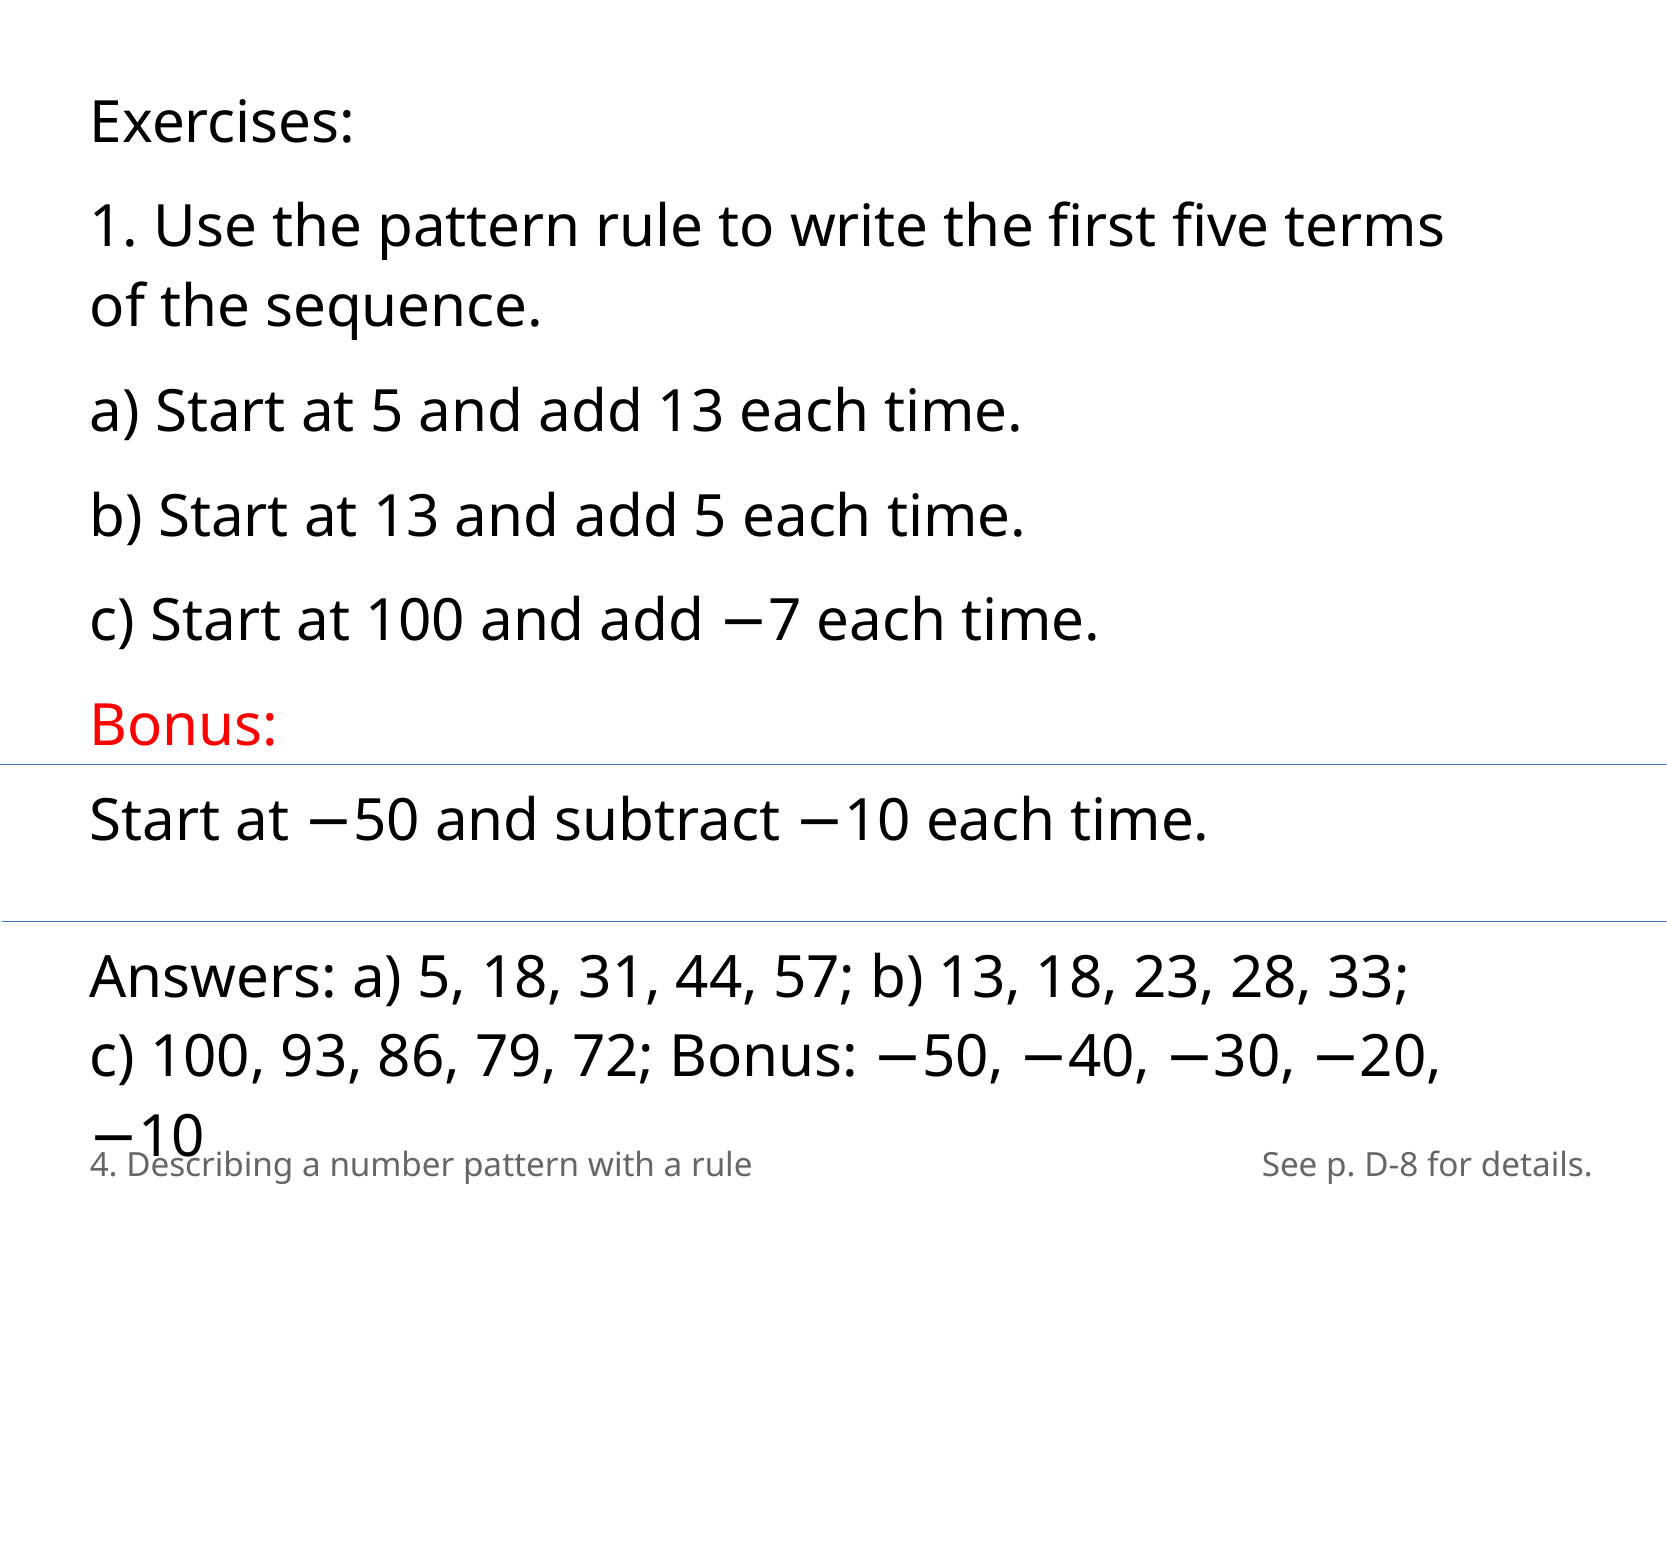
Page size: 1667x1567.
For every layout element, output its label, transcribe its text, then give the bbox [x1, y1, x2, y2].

text_box See p. D-8 for details. [1051, 1135, 1608, 1190]
text_box Exercises: 1. Use the pattern rule to write the first five terms of the sequence. a) Start at 5 and add 13 each time. b) Start at 13 and add 5 each time. c) Start at 100 and add −7 each time. Bonus: [74, 66, 1597, 764]
text_box Start at −50 and subtract −10 each time. [75, 774, 1517, 860]
text_box 4. Describing a number pattern with a rule [74, 1135, 1003, 1190]
text_box Answers: a) 5, 18, 31, 44, 57; b) 13, 18, 23, 28, 33; ​c) 100, 93, 86, 79, 72; Bonus: −50, −40, −30, −20, −10 [75, 922, 1558, 1176]
